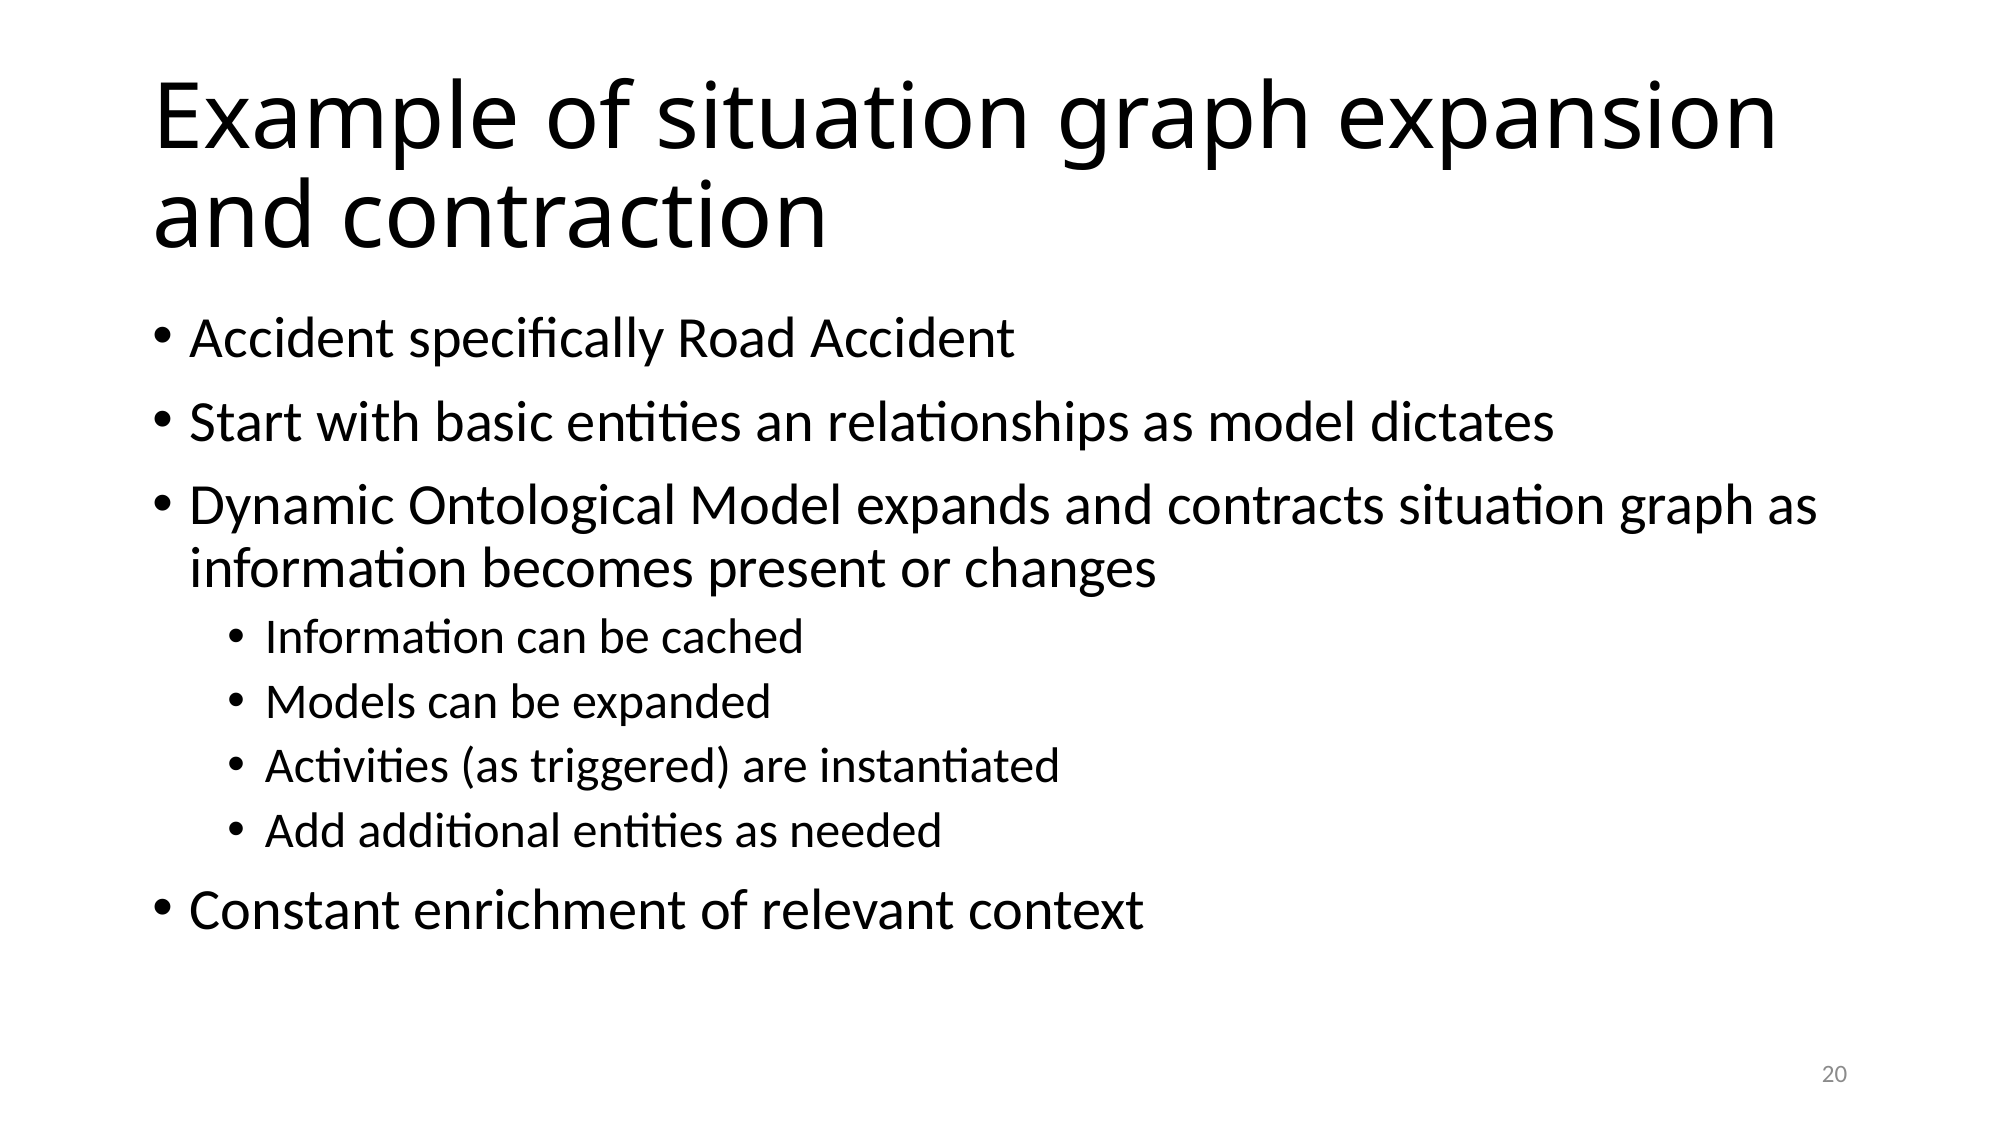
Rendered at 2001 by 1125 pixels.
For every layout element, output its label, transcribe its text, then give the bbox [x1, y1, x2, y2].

title Example of situation graph expansion and contraction [137, 59, 1863, 278]
slide_number 20 [1412, 1042, 1863, 1103]
list Accident specifically Road Accident Start with basic entities an relationships as model dictates Dynamic Ontological Model expands and contracts situation graph as information becomes present or changes Information can be cached Models can be expanded Activities (as triggered) are instantiated Add additional entities as needed Constant enrichment of relevant context [137, 299, 1863, 1014]
